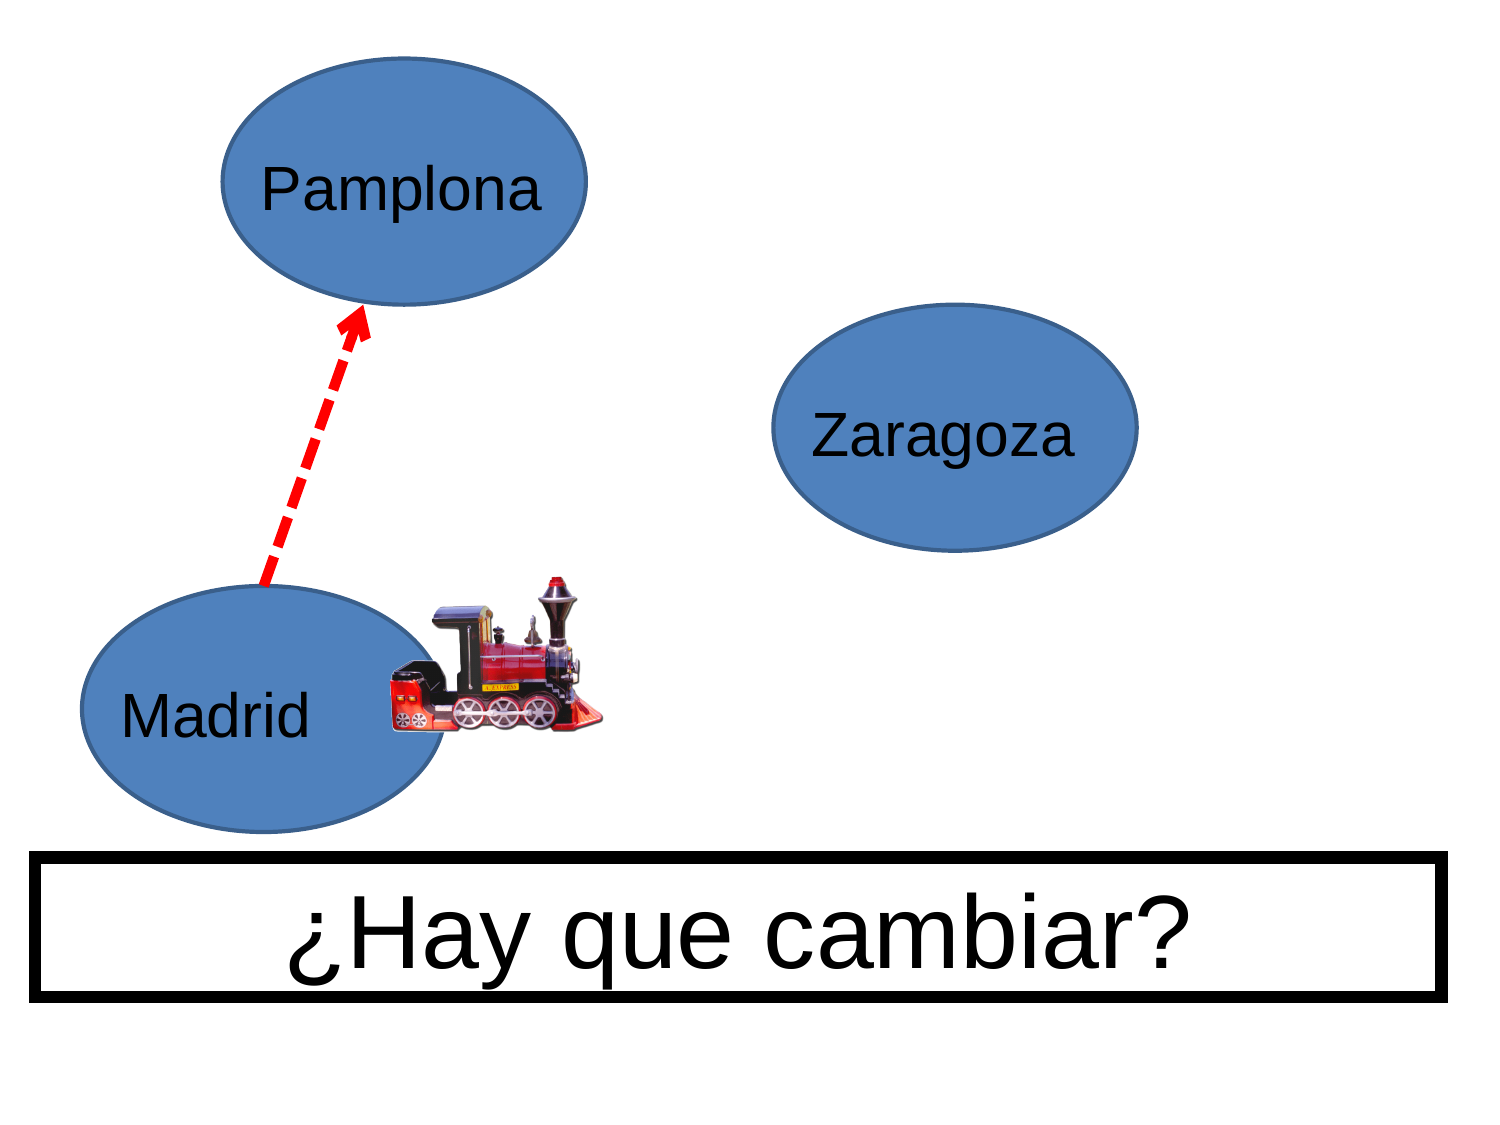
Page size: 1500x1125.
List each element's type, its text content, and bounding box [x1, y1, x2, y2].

text_box Pamplona [246, 140, 563, 231]
text_box [79, 583, 441, 835]
text_box [220, 56, 588, 307]
picture [386, 573, 605, 734]
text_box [172, 395, 455, 496]
text_box Zaragoza [796, 386, 1114, 477]
text_box [771, 302, 1139, 553]
text_box ¿Hay que cambiar? [35, 857, 1442, 997]
text_box Madrid [105, 667, 422, 758]
